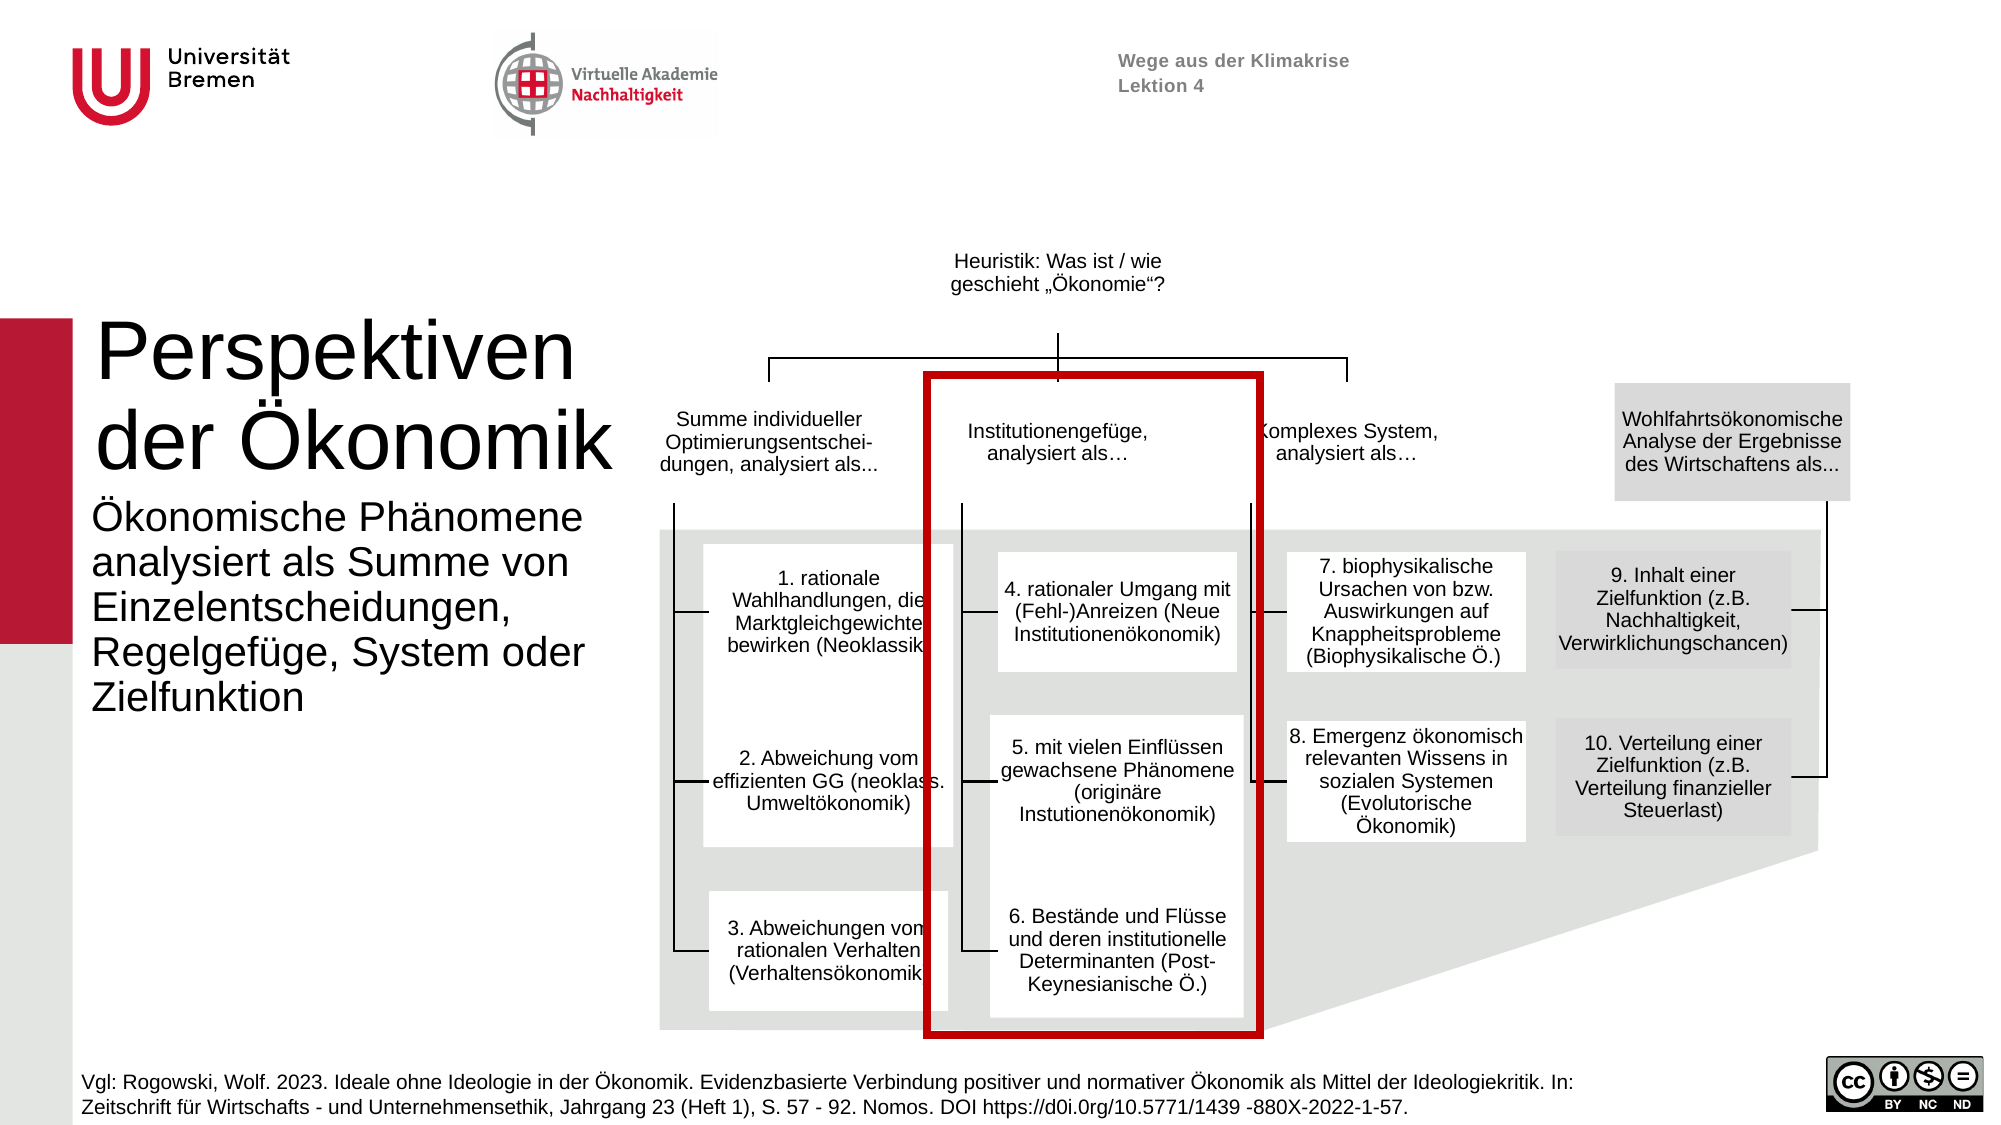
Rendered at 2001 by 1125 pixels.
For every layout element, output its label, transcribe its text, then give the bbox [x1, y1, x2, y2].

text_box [1413, 382, 1993, 837]
text_box Vgl: Rogowski, Wolf. 2023. Ideale ohne Ideologie in der Ökonomik. Evidenzbasierte Verbindung positiver und normativer Ökonomik als Mittel der Ideologiekritik. In: Zeitschrift für Wirtschafts - und Unternehmensethik, Jahrgang 23 (Heft 1), S. 57 - 92. Nomos. DOI https://d0i.0rg/10.5771/1439 -880X-2022-1-57. [66, 1061, 1659, 1125]
text_box [1526, 837, 1820, 947]
picture [492, 30, 718, 138]
text_box Perspektiven der Ökonomik [80, 302, 649, 487]
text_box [649, 172, 1526, 1052]
picture [1826, 1056, 1984, 1112]
text_box Ökonomische Phänomene analysiert als Summe von Einzelentscheidungen, Regelgefüge, System oder Zielfunktion [76, 487, 649, 803]
